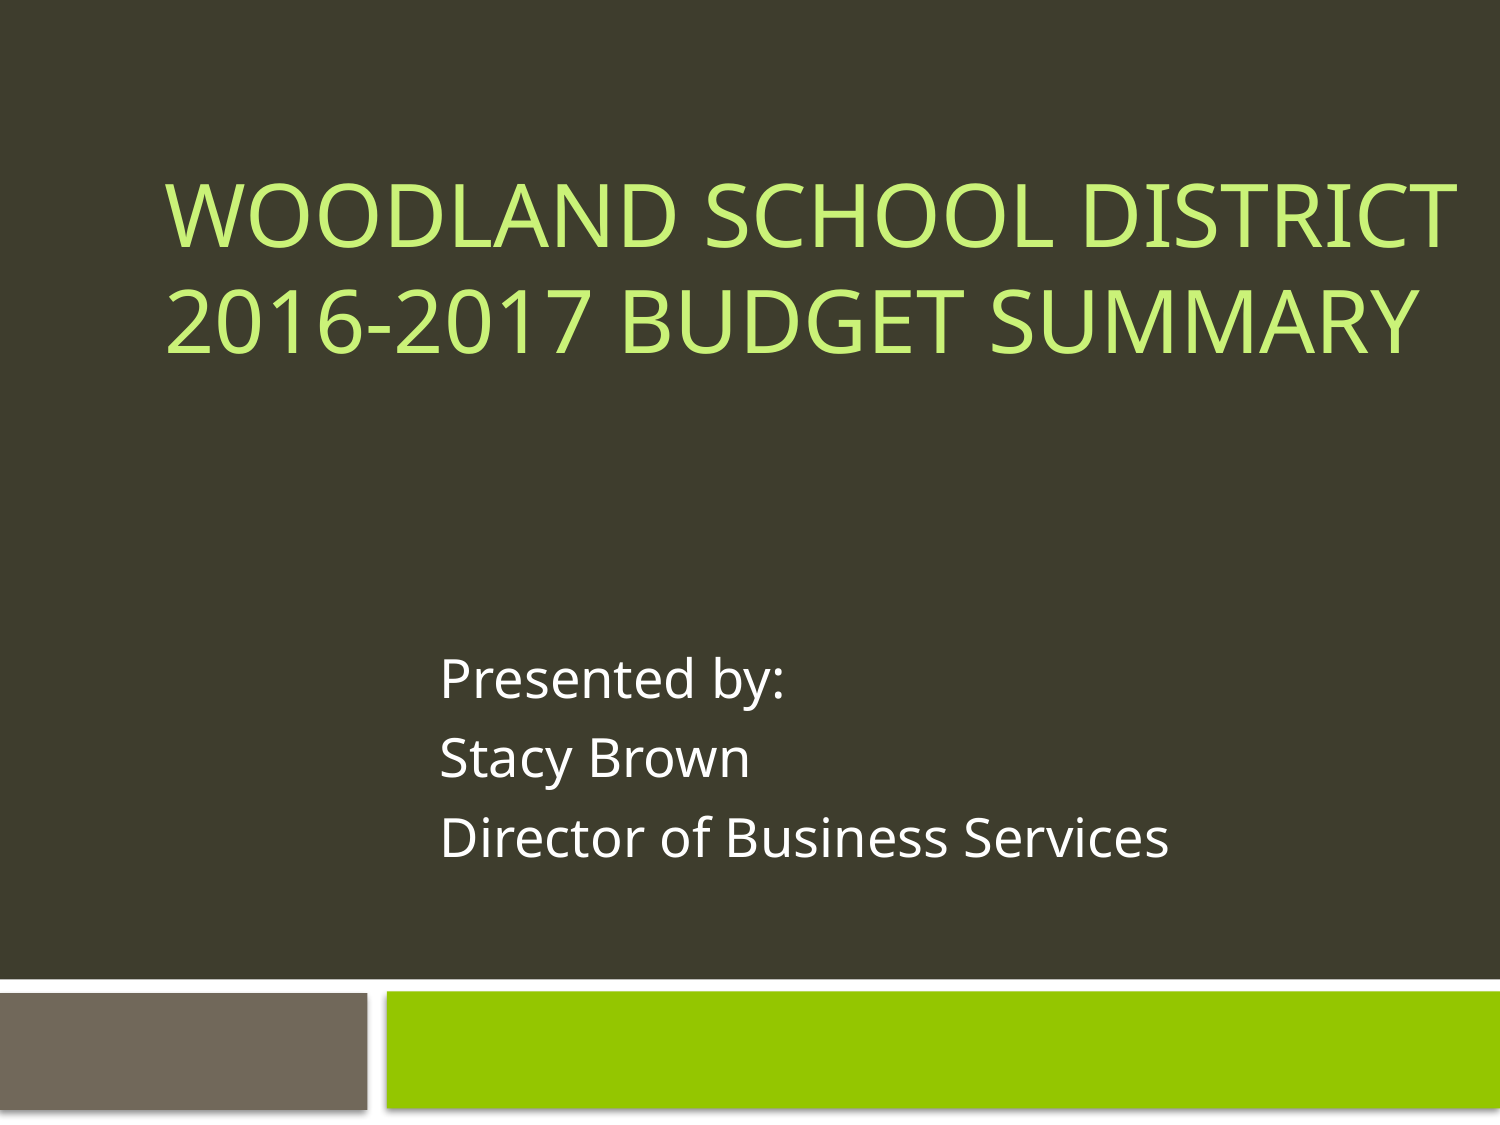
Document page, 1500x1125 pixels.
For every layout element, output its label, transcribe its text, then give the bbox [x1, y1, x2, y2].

title WOODLAND School District 2016-2017 BUDGET Summary [150, 137, 1500, 379]
subtitle Presented by: Stacy Brown Director of Business Services [425, 612, 1475, 900]
